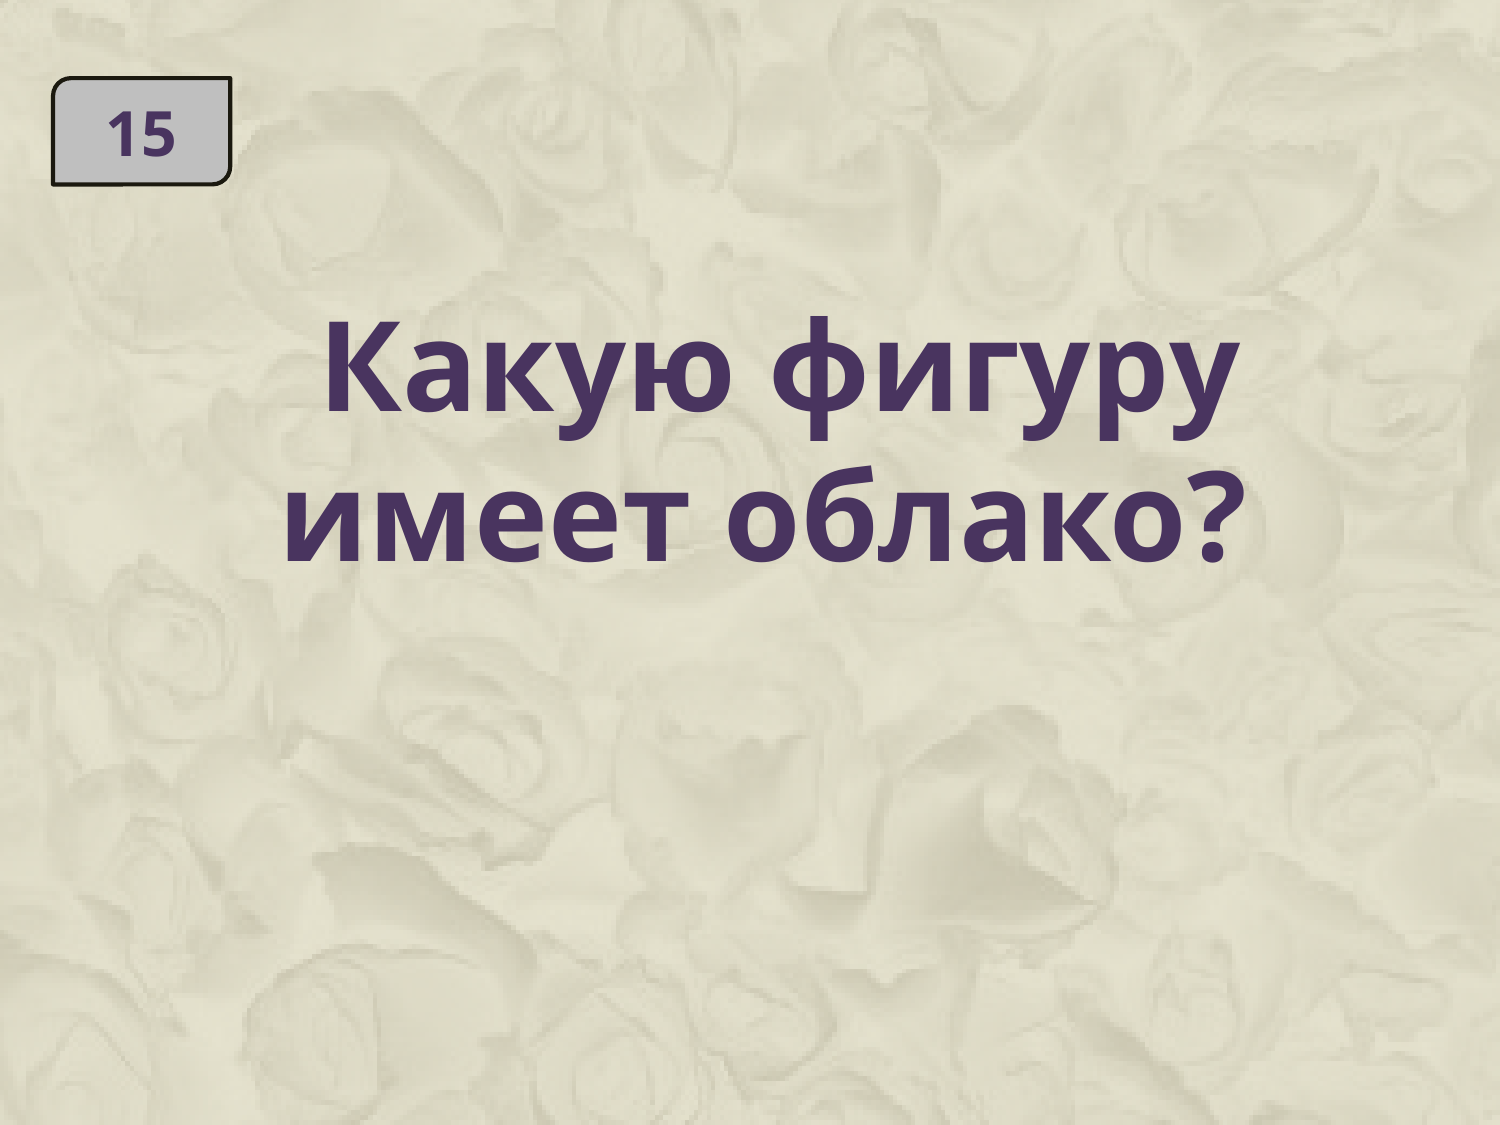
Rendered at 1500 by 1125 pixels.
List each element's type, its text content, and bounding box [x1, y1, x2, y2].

text_box 15 [50, 76, 233, 187]
text_box Какую фигуру имеет облако? [100, 278, 1459, 594]
